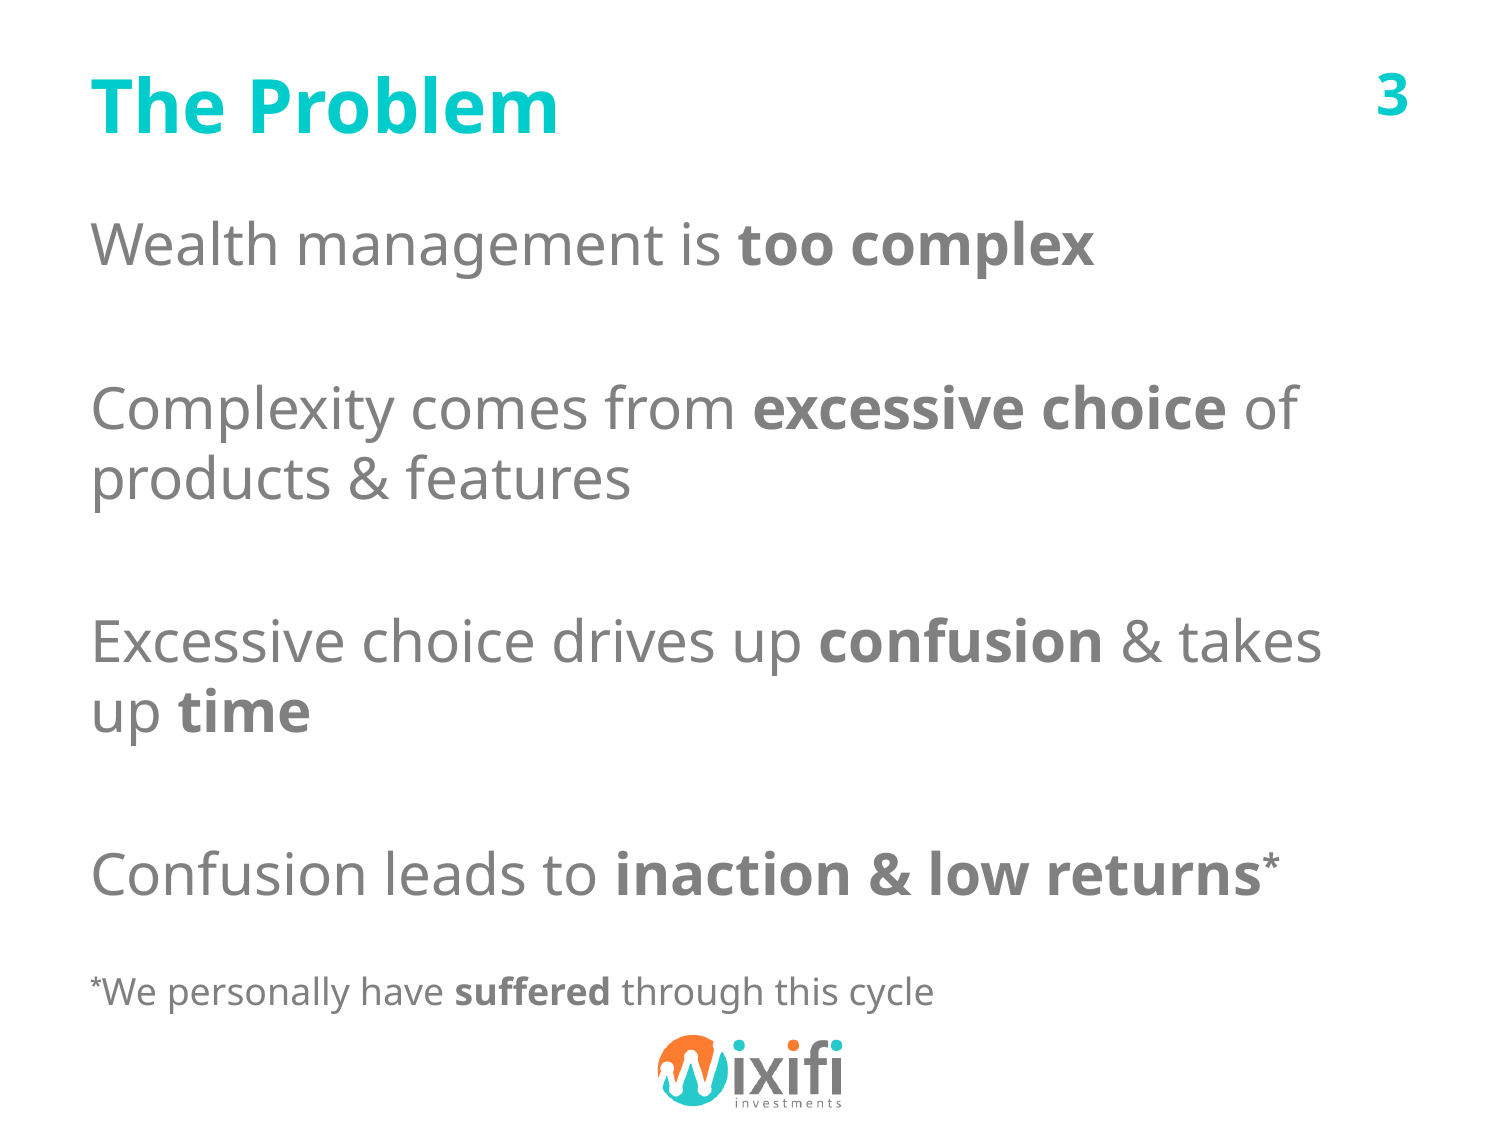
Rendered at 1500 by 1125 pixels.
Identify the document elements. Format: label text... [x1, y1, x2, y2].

picture [650, 1029, 850, 1113]
slide_number 3 [1312, 50, 1425, 138]
title The Problem [75, 45, 1025, 163]
list Wealth management is too complex Complexity comes from excessive choice of products & features Excessive choice drives up confusion & takes up time Confusion leads to inaction & low returns* *We personally have suffered through this cycle [75, 200, 1425, 1005]
